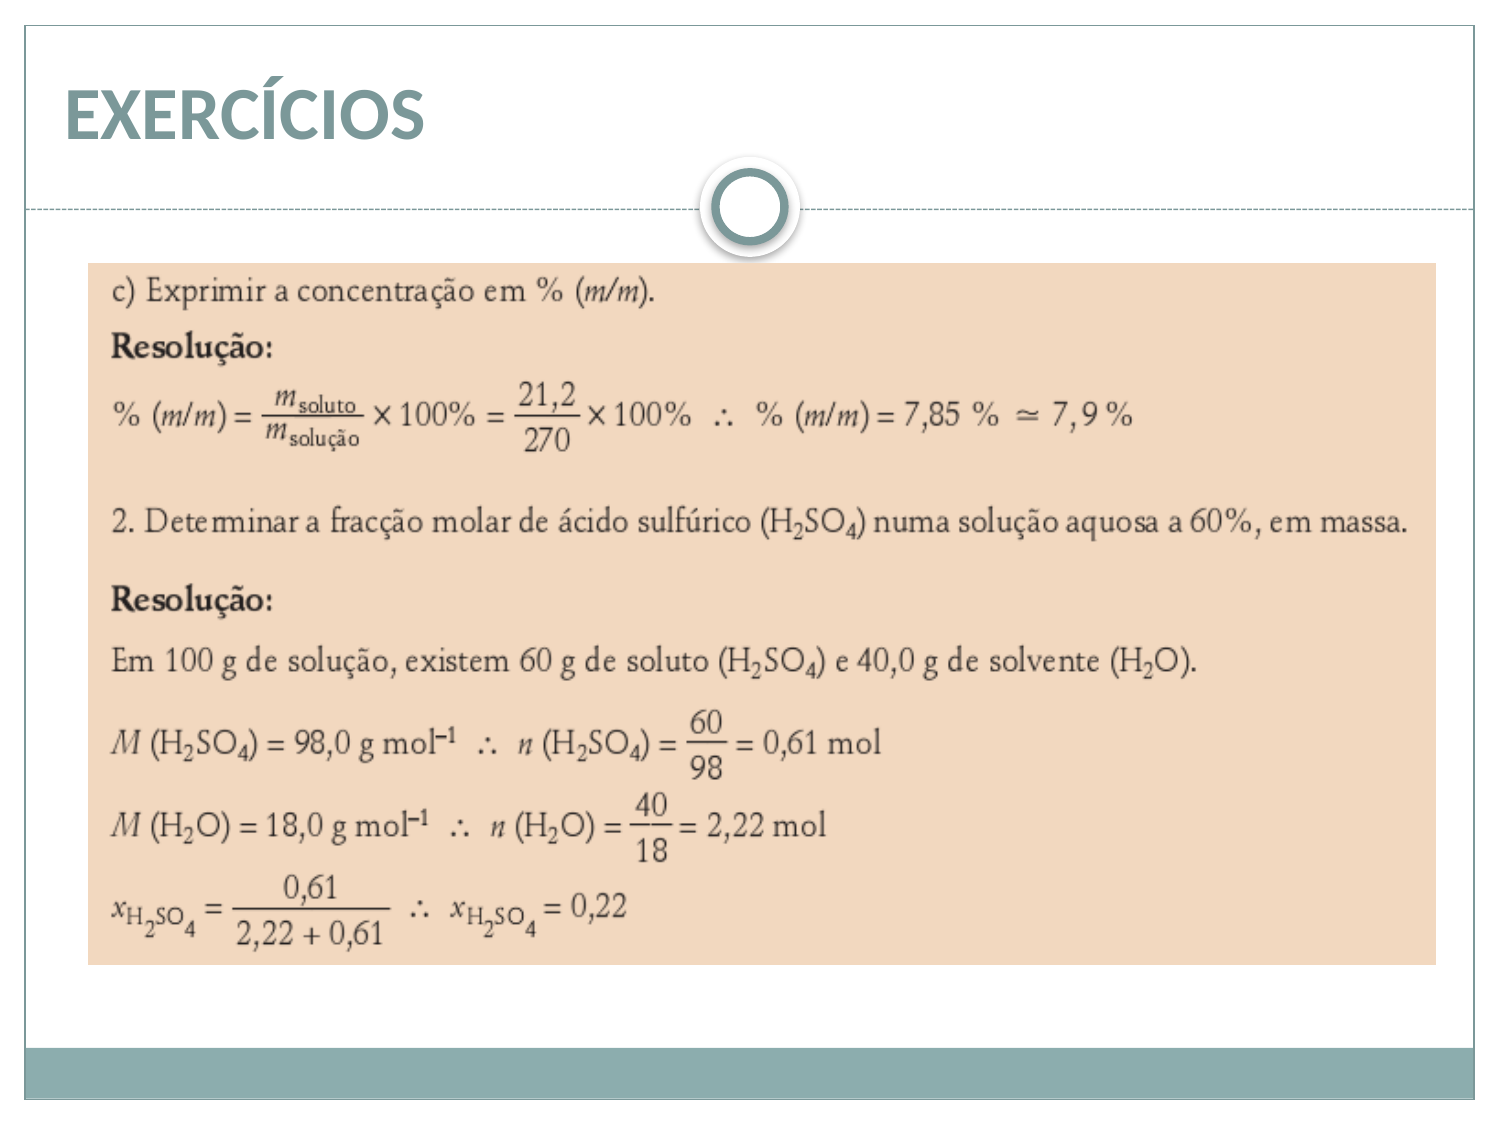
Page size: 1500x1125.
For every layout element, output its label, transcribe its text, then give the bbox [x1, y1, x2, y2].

picture [88, 262, 1436, 965]
title EXERCÍCIOS [49, 37, 1450, 162]
